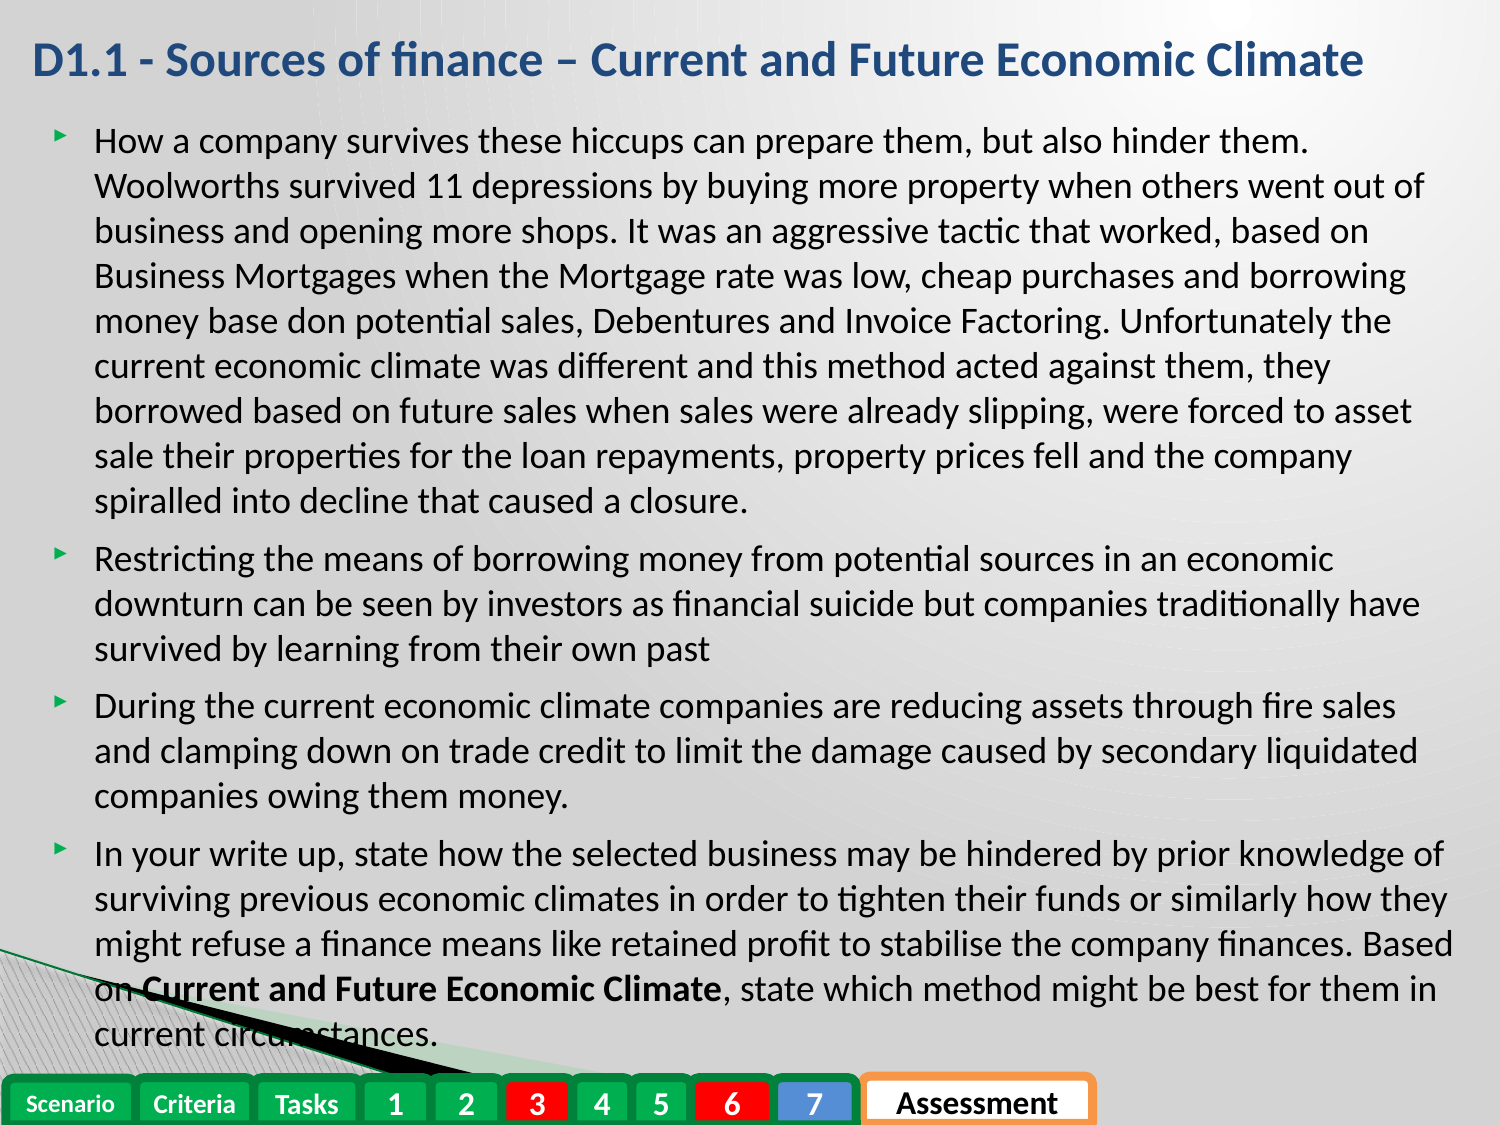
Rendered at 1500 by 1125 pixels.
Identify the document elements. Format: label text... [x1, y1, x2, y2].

text_box D1.1 - Sources of finance – Current and Future Economic Climate [17, 19, 1489, 94]
list How a company survives these hiccups can prepare them, but also hinder them. Woolworths survived 11 depressions by buying more property when others went out of business and opening more shops. It was an aggressive tactic that worked, based on Business Mortgages when the Mortgage rate was low, cheap purchases and borrowing money base don potential sales, Debentures and Invoice Factoring. Unfortunately the current economic climate was different and this method acted against them, they borrowed based on future sales when sales were already slipping, were forced to asset sale their properties for the loan repayments, property prices fell and the company spiralled into decline that caused a closure. Restricting the means of borrowing money from potential sources in an economic downturn can be seen by investors as financial suicide but companies traditionally have survived by learning from their own past During the current economic climate companies are reducing assets through fire sales and clamping down on trade credit to limit the damage caused by secondary liquidated companies owing them money. In your write up, state how the selected business may be hindered by prior knowledge of surviving previous economic climates in order to tighten their funds or similarly how they might refuse a finance means like retained profit to stabilise the company finances. Based on Current and Future Economic Climate, state which method might be best for them in current circumstances. [35, 108, 1471, 1000]
